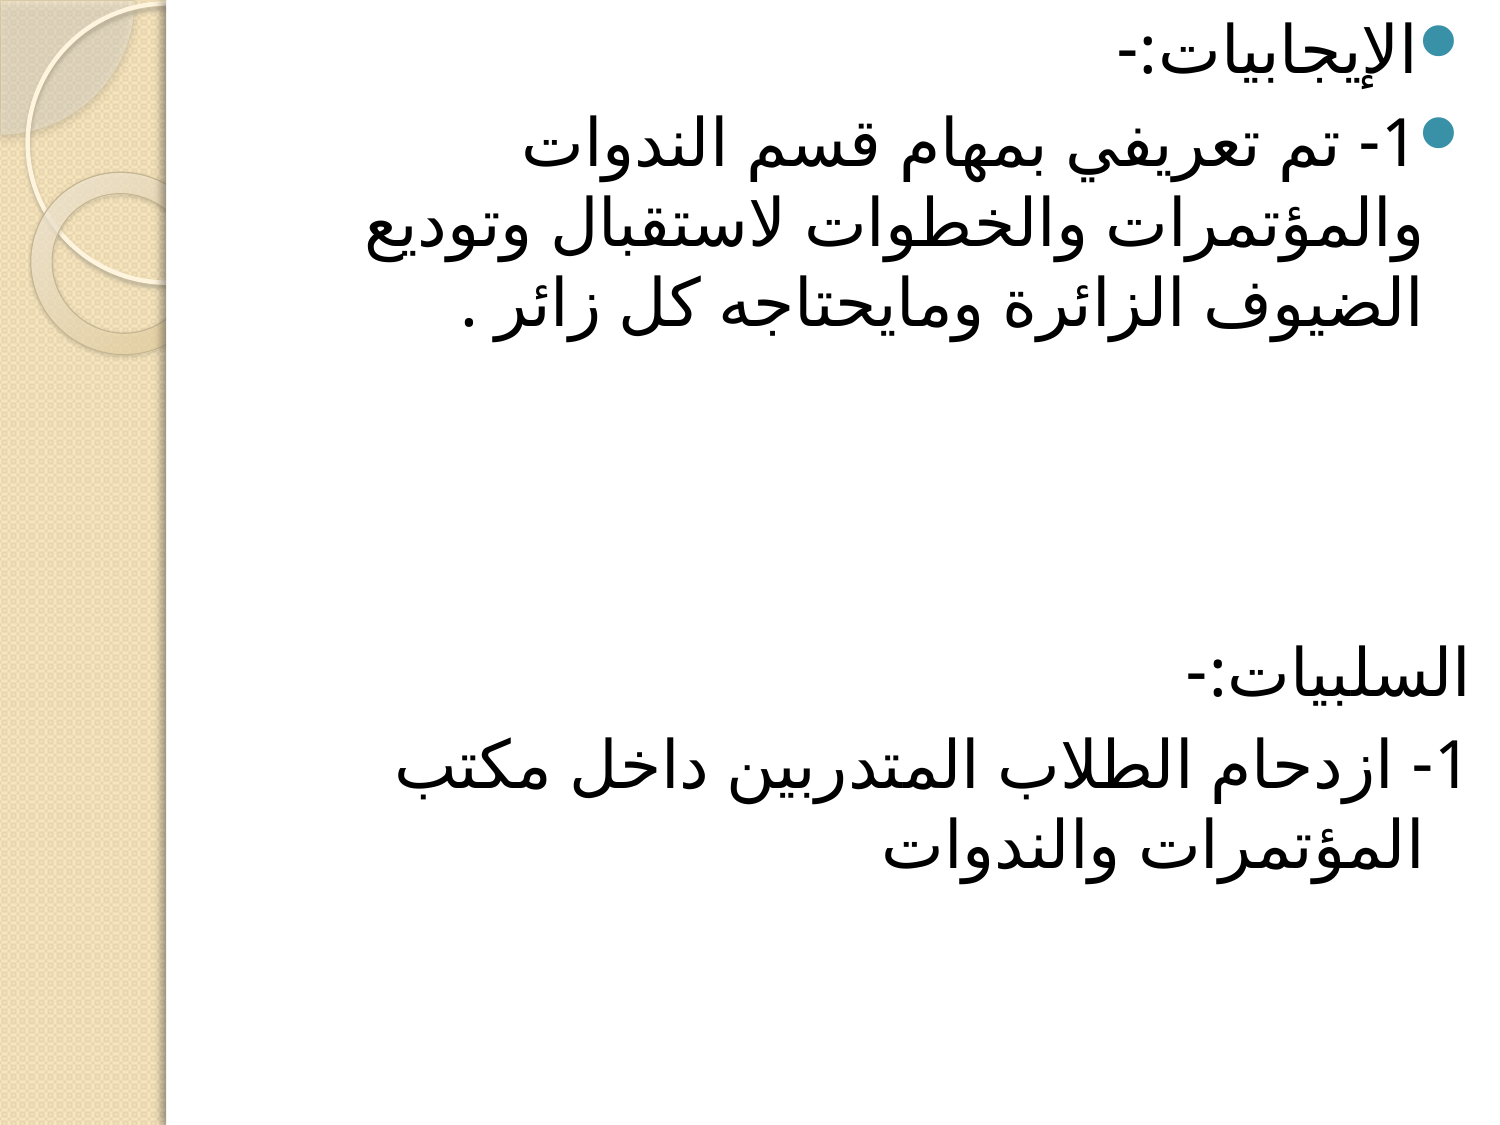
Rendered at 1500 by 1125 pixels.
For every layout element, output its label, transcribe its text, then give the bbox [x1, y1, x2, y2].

list الإيجابيات:- 1- تم تعريفي بمهام قسم الندوات والمؤتمرات والخطوات لاستقبال وتوديع الضيوف الزائرة ومايحتاجه كل زائر . السلبيات:- 1- ازدحام الطلاب المتدربين داخل مكتب المؤتمرات والندوات [171, 0, 1500, 1125]
